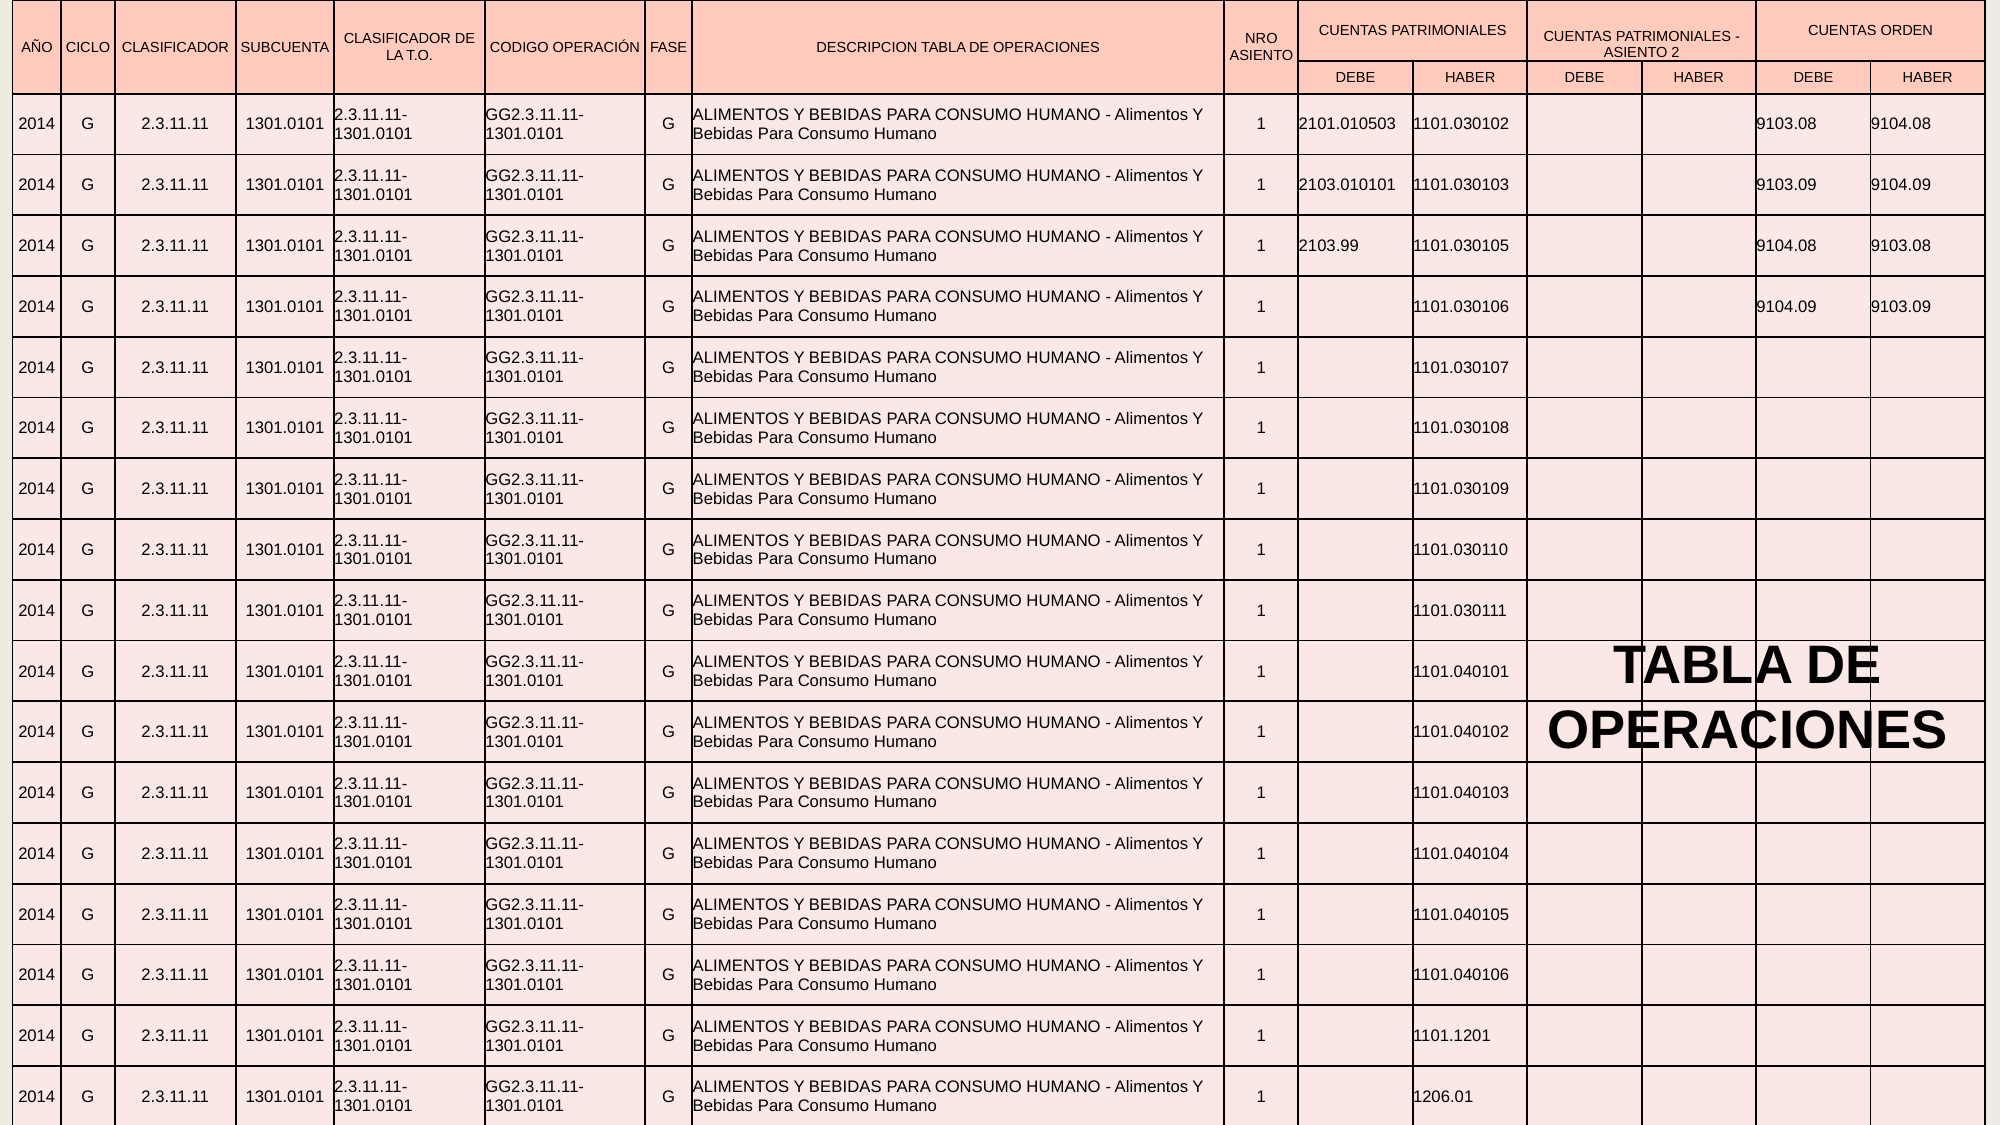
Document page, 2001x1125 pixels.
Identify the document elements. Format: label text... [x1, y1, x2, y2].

table_cell 1301.0101 [237, 155, 333, 214]
table_cell [1643, 581, 1755, 621]
table_cell 2.3.11.11-1301.0101 [335, 216, 484, 275]
table_cell G [646, 581, 691, 640]
table_cell 1301.0101 [237, 398, 333, 457]
table_cell 1101.040104 [1414, 824, 1526, 883]
table_cell 1 [1225, 824, 1297, 883]
table_cell [1643, 1006, 1755, 1065]
table_cell G [646, 1006, 691, 1065]
table_cell GG2.3.11.11-1301.0101 [486, 459, 644, 518]
table_cell [1871, 398, 1984, 457]
table_cell 1 [1225, 95, 1297, 154]
table_cell G [62, 641, 114, 700]
table_cell [1528, 216, 1641, 275]
table_cell 1301.0101 [237, 824, 333, 883]
table_cell 1301.0101 [237, 885, 333, 944]
table_cell GG2.3.11.11-1301.0101 [486, 1006, 644, 1065]
table_cell G [646, 763, 691, 822]
table_cell G [62, 581, 114, 640]
table_cell [1871, 520, 1984, 579]
table_cell 1301.0101 [237, 338, 333, 397]
table_cell 2.3.11.11-1301.0101 [335, 702, 484, 761]
table_cell GG2.3.11.11-1301.0101 [486, 885, 644, 944]
table_cell 1301.0101 [237, 641, 333, 700]
table_cell 1 [1225, 1006, 1297, 1065]
table_cell 1101.030106 [1414, 277, 1526, 336]
table_cell 1301.0101 [237, 945, 333, 1004]
table_cell G [62, 95, 114, 154]
table_cell 9104.08 [1871, 95, 1984, 154]
table_cell 2101.010503 [1299, 95, 1412, 154]
table_cell 2.3.11.11 [116, 216, 235, 275]
table_cell [1643, 520, 1755, 579]
table_cell [1643, 216, 1755, 275]
table_cell 2014 [13, 885, 60, 944]
table_cell [1528, 945, 1641, 1004]
table_cell ALIMENTOS Y BEBIDAS PARA CONSUMO HUMANO - Alimentos Y Bebidas Para Consumo Humano [693, 398, 1223, 457]
table_cell ALIMENTOS Y BEBIDAS PARA CONSUMO HUMANO - Alimentos Y Bebidas Para Consumo Humano [693, 459, 1223, 518]
table_cell ALIMENTOS Y BEBIDAS PARA CONSUMO HUMANO - Alimentos Y Bebidas Para Consumo Humano [693, 155, 1223, 214]
table_cell [1299, 763, 1412, 822]
table_cell [1871, 824, 1984, 883]
table_cell 1101.030111 [1414, 581, 1526, 640]
table_cell 1 [1225, 520, 1297, 579]
table_cell GG2.3.11.11-1301.0101 [486, 95, 644, 154]
table_cell 2014 [13, 1006, 60, 1065]
table_cell 2014 [13, 398, 60, 457]
table_cell [1757, 945, 1870, 1004]
table_cell ALIMENTOS Y BEBIDAS PARA CONSUMO HUMANO - Alimentos Y Bebidas Para Consumo Humano [693, 763, 1223, 822]
table_cell G [646, 95, 691, 154]
table_cell [1643, 459, 1755, 518]
table_cell [1871, 1067, 1984, 1125]
table_cell 1101.030105 [1414, 216, 1526, 275]
table_cell 1 [1225, 702, 1297, 761]
table_cell 2.3.11.11-1301.0101 [335, 95, 484, 154]
table_header CODIGO OPERACIÓN [486, 1, 644, 93]
table_cell [1643, 277, 1755, 336]
table_cell ALIMENTOS Y BEBIDAS PARA CONSUMO HUMANO - Alimentos Y Bebidas Para Consumo Humano [693, 216, 1223, 275]
table_cell [1528, 885, 1641, 944]
table_cell 1101.030103 [1414, 155, 1526, 214]
table_cell [1528, 1006, 1641, 1065]
table_cell 1 [1225, 155, 1297, 214]
table_cell 2.3.11.11-1301.0101 [335, 398, 484, 457]
table_cell GG2.3.11.11-1301.0101 [486, 945, 644, 1004]
table_cell 2014 [13, 95, 60, 154]
table_cell ALIMENTOS Y BEBIDAS PARA CONSUMO HUMANO - Alimentos Y Bebidas Para Consumo Humano [693, 1067, 1223, 1125]
table_cell [1528, 398, 1641, 457]
table_cell GG2.3.11.11-1301.0101 [486, 1067, 644, 1125]
table_cell G [62, 277, 114, 336]
table_cell 2.3.11.11 [116, 824, 235, 883]
table_cell [1528, 155, 1641, 214]
table_cell 2.3.11.11-1301.0101 [335, 277, 484, 336]
table_cell ALIMENTOS Y BEBIDAS PARA CONSUMO HUMANO - Alimentos Y Bebidas Para Consumo Humano [693, 1006, 1223, 1065]
table_cell [1757, 520, 1870, 579]
table_cell [1299, 338, 1412, 397]
table_cell 1101.040101 [1414, 641, 1522, 700]
table_cell 2.3.11.11 [116, 459, 235, 518]
table_cell [1643, 398, 1755, 457]
table_cell [1757, 824, 1870, 883]
table_cell ALIMENTOS Y BEBIDAS PARA CONSUMO HUMANO - Alimentos Y Bebidas Para Consumo Humano [693, 945, 1223, 1004]
table_cell 2.3.11.11-1301.0101 [335, 824, 484, 883]
table_cell 2.3.11.11-1301.0101 [335, 338, 484, 397]
table_cell 2014 [13, 581, 60, 640]
table_header CICLO [62, 1, 114, 93]
table_cell 2014 [13, 277, 60, 336]
table_cell 2.3.11.11 [116, 641, 235, 700]
table_header CUENTAS PATRIMONIALES [1299, 1, 1526, 60]
table_cell 1101.040103 [1414, 763, 1526, 822]
table_cell [1973, 702, 1984, 761]
table_cell [1643, 95, 1755, 154]
table_cell [1643, 155, 1755, 214]
table_cell 2.3.11.11 [116, 1006, 235, 1065]
table_cell 1101.040102 [1414, 702, 1522, 761]
table_cell G [646, 824, 691, 883]
table_cell 2014 [13, 459, 60, 518]
table_header CLASIFICADOR DE LA T.O. [335, 1, 484, 93]
table_cell [1757, 581, 1870, 621]
table_cell ALIMENTOS Y BEBIDAS PARA CONSUMO HUMANO - Alimentos Y Bebidas Para Consumo Humano [693, 702, 1223, 761]
table_cell 2014 [13, 641, 60, 700]
table_cell [1299, 581, 1412, 640]
table_cell ALIMENTOS Y BEBIDAS PARA CONSUMO HUMANO - Alimentos Y Bebidas Para Consumo Humano [693, 824, 1223, 883]
table_cell 1301.0101 [237, 95, 333, 154]
table_cell 2.3.11.11-1301.0101 [335, 155, 484, 214]
table_cell [1871, 459, 1984, 518]
table_cell [1757, 1067, 1870, 1125]
table_cell 2.3.11.11 [116, 581, 235, 640]
table_cell [1299, 702, 1412, 761]
table_cell GG2.3.11.11-1301.0101 [486, 641, 644, 700]
table_cell G [646, 155, 691, 214]
table_cell G [646, 945, 691, 1004]
table_cell [1643, 1067, 1755, 1125]
table_cell GG2.3.11.11-1301.0101 [486, 763, 644, 822]
table_cell 2.3.11.11-1301.0101 [335, 1006, 484, 1065]
table_cell ALIMENTOS Y BEBIDAS PARA CONSUMO HUMANO - Alimentos Y Bebidas Para Consumo Humano [693, 338, 1223, 397]
table_cell [1871, 581, 1984, 640]
table_cell 2014 [13, 945, 60, 1004]
table_cell [1528, 824, 1641, 883]
table_cell G [646, 277, 691, 336]
table_header SUBCUENTA [237, 1, 333, 93]
table_cell [1871, 338, 1984, 397]
table_cell [1299, 459, 1412, 518]
table_cell 9103.08 [1757, 95, 1870, 154]
table_cell 2.3.11.11-1301.0101 [335, 641, 484, 700]
table_cell [1299, 885, 1412, 944]
table_cell 9104.08 [1757, 216, 1870, 275]
table_header AÑO [13, 1, 60, 93]
table_cell G [62, 459, 114, 518]
table_cell G [646, 520, 691, 579]
table_cell 2014 [13, 520, 60, 579]
table_cell ALIMENTOS Y BEBIDAS PARA CONSUMO HUMANO - Alimentos Y Bebidas Para Consumo Humano [693, 520, 1223, 579]
table_cell [1299, 945, 1412, 1004]
table_cell 1101.040106 [1414, 945, 1526, 1004]
table_cell G [646, 216, 691, 275]
table_cell 1301.0101 [237, 1067, 333, 1125]
table_cell GG2.3.11.11-1301.0101 [486, 702, 644, 761]
table_cell 1101.030110 [1414, 520, 1526, 579]
table_cell 1301.0101 [237, 216, 333, 275]
table_cell 9103.08 [1871, 216, 1984, 275]
table_cell G [62, 1006, 114, 1065]
table_cell 1 [1225, 216, 1297, 275]
table_cell GG2.3.11.11-1301.0101 [486, 520, 644, 579]
table_cell G [62, 520, 114, 579]
table_cell 1 [1225, 1067, 1297, 1125]
table_header NRO ASIENTO [1225, 1, 1297, 93]
table_cell [1871, 763, 1984, 822]
table_cell ALIMENTOS Y BEBIDAS PARA CONSUMO HUMANO - Alimentos Y Bebidas Para Consumo Humano [693, 581, 1223, 640]
table_cell ALIMENTOS Y BEBIDAS PARA CONSUMO HUMANO - Alimentos Y Bebidas Para Consumo Humano [693, 277, 1223, 336]
table_cell 1 [1225, 763, 1297, 822]
table_cell 1 [1225, 885, 1297, 944]
table_cell [1757, 1006, 1870, 1065]
table_cell 2.3.11.11-1301.0101 [335, 945, 484, 1004]
table_cell 2014 [13, 338, 60, 397]
table_cell 1301.0101 [237, 520, 333, 579]
table_cell 2.3.11.11-1301.0101 [335, 520, 484, 579]
table_cell 2.3.11.11 [116, 1067, 235, 1125]
table_cell 1101.040105 [1414, 885, 1526, 944]
table_header CUENTAS PATRIMONIALES - ASIENTO 2 [1528, 1, 1755, 60]
table_cell G [646, 398, 691, 457]
table_cell G [62, 338, 114, 397]
table_cell [1528, 338, 1641, 397]
table_cell G [62, 763, 114, 822]
table_cell 2.3.11.11 [116, 945, 235, 1004]
table_cell DEBE [1528, 62, 1641, 93]
table_cell 2.3.11.11 [116, 95, 235, 154]
table_cell [1299, 398, 1412, 457]
table_cell 9103.09 [1757, 155, 1870, 214]
table_cell 2.3.11.11-1301.0101 [335, 885, 484, 944]
table_cell G [646, 641, 691, 700]
table_cell G [646, 702, 691, 761]
table_cell 1101.030108 [1414, 398, 1526, 457]
table_cell 2.3.11.11 [116, 338, 235, 397]
table_cell [1299, 641, 1412, 700]
table_cell 2.3.11.11 [116, 520, 235, 579]
table_cell [1757, 767, 1870, 822]
table_cell 1301.0101 [237, 702, 333, 761]
table_cell G [62, 945, 114, 1004]
table_cell [1871, 1006, 1984, 1065]
table_cell [1299, 1006, 1412, 1065]
table_cell [1528, 459, 1641, 518]
table_cell [1528, 277, 1641, 336]
table_cell [1299, 277, 1412, 336]
table_cell [1643, 767, 1755, 822]
table_cell GG2.3.11.11-1301.0101 [486, 398, 644, 457]
table_header DESCRIPCION TABLA DE OPERACIONES [693, 1, 1223, 93]
table_cell 1 [1225, 945, 1297, 1004]
table_cell 1301.0101 [237, 1006, 333, 1065]
table_cell 1101.030109 [1414, 459, 1526, 518]
table_cell 1301.0101 [237, 277, 333, 336]
table_cell G [62, 155, 114, 214]
table_cell [1871, 945, 1984, 1004]
text_box TABLA DE OPERACIONES [1522, 621, 1973, 767]
table_cell GG2.3.11.11-1301.0101 [486, 824, 644, 883]
table_cell 1301.0101 [237, 763, 333, 822]
table_cell 1101.030107 [1414, 338, 1526, 397]
table_cell 2.3.11.11 [116, 155, 235, 214]
table_cell [1757, 338, 1870, 397]
table_cell G [646, 338, 691, 397]
table_cell [1643, 885, 1755, 944]
table_cell 1101.030102 [1414, 95, 1526, 154]
table_cell [1299, 824, 1412, 883]
table_cell [1757, 398, 1870, 457]
table_cell HABER [1643, 62, 1755, 93]
table_cell [1757, 459, 1870, 518]
table_cell GG2.3.11.11-1301.0101 [486, 277, 644, 336]
table_cell DEBE [1757, 62, 1870, 93]
table_cell 2.3.11.11-1301.0101 [335, 763, 484, 822]
table_cell 2014 [13, 702, 60, 761]
table_cell 2103.99 [1299, 216, 1412, 275]
table_cell [1643, 338, 1755, 397]
table_cell HABER [1414, 62, 1526, 93]
table_cell ALIMENTOS Y BEBIDAS PARA CONSUMO HUMANO - Alimentos Y Bebidas Para Consumo Humano [693, 885, 1223, 944]
table_cell G [62, 702, 114, 761]
table_cell 2.3.11.11 [116, 763, 235, 822]
table_cell G [646, 459, 691, 518]
table_cell 1301.0101 [237, 459, 333, 518]
table_cell [1973, 641, 1984, 700]
table_cell GG2.3.11.11-1301.0101 [486, 216, 644, 275]
table_cell 2.3.11.11 [116, 885, 235, 944]
table_cell G [62, 824, 114, 883]
table_cell 1301.0101 [237, 581, 333, 640]
table_cell G [62, 398, 114, 457]
table_cell [1871, 885, 1984, 944]
table_cell 2103.010101 [1299, 155, 1412, 214]
table_cell 2.3.11.11-1301.0101 [335, 459, 484, 518]
table_cell 2.3.11.11 [116, 702, 235, 761]
table_cell G [62, 885, 114, 944]
table_cell 2014 [13, 155, 60, 214]
table_cell 1 [1225, 459, 1297, 518]
table_cell 2.3.11.11 [116, 277, 235, 336]
table_cell 9104.09 [1871, 155, 1984, 214]
table_cell 1101.1201 [1414, 1006, 1526, 1065]
table_cell ALIMENTOS Y BEBIDAS PARA CONSUMO HUMANO - Alimentos Y Bebidas Para Consumo Humano [693, 95, 1223, 154]
table_cell G [62, 216, 114, 275]
table_cell [1299, 520, 1412, 579]
table_cell 2.3.11.11-1301.0101 [335, 581, 484, 640]
table_cell DEBE [1299, 62, 1412, 93]
table_cell 1 [1225, 581, 1297, 640]
table_header FASE [646, 1, 691, 93]
table_cell 2014 [13, 763, 60, 822]
table_cell ALIMENTOS Y BEBIDAS PARA CONSUMO HUMANO - Alimentos Y Bebidas Para Consumo Humano [693, 641, 1223, 700]
table_cell 1 [1225, 277, 1297, 336]
table_cell GG2.3.11.11-1301.0101 [486, 581, 644, 640]
table_cell GG2.3.11.11-1301.0101 [486, 155, 644, 214]
table_cell 2014 [13, 824, 60, 883]
table_cell [1528, 1067, 1641, 1125]
table_cell [1528, 520, 1641, 579]
table_cell [1643, 945, 1755, 1004]
table_cell 9104.09 [1757, 277, 1870, 336]
table_cell [1757, 885, 1870, 944]
table_cell 1 [1225, 398, 1297, 457]
table_cell 1206.01 [1414, 1067, 1526, 1125]
table_cell G [646, 885, 691, 944]
table_cell GG2.3.11.11-1301.0101 [486, 338, 644, 397]
table_cell HABER [1871, 62, 1984, 93]
table_cell 2.3.11.11-1301.0101 [335, 1067, 484, 1125]
table_cell G [62, 1067, 114, 1125]
table_cell 9103.09 [1871, 277, 1984, 336]
table_header CUENTAS ORDEN [1757, 1, 1984, 60]
table_cell 1 [1225, 641, 1297, 700]
table_cell [1643, 824, 1755, 883]
table_cell G [646, 1067, 691, 1125]
table_cell 2014 [13, 1067, 60, 1125]
table_cell 1 [1225, 338, 1297, 397]
table_header CLASIFICADOR [116, 1, 235, 93]
table_cell [1528, 95, 1641, 154]
table_cell 2014 [13, 216, 60, 275]
table_cell [1528, 581, 1641, 621]
table_cell [1299, 1067, 1412, 1125]
table_cell [1528, 767, 1641, 822]
table_cell 2.3.11.11 [116, 398, 235, 457]
